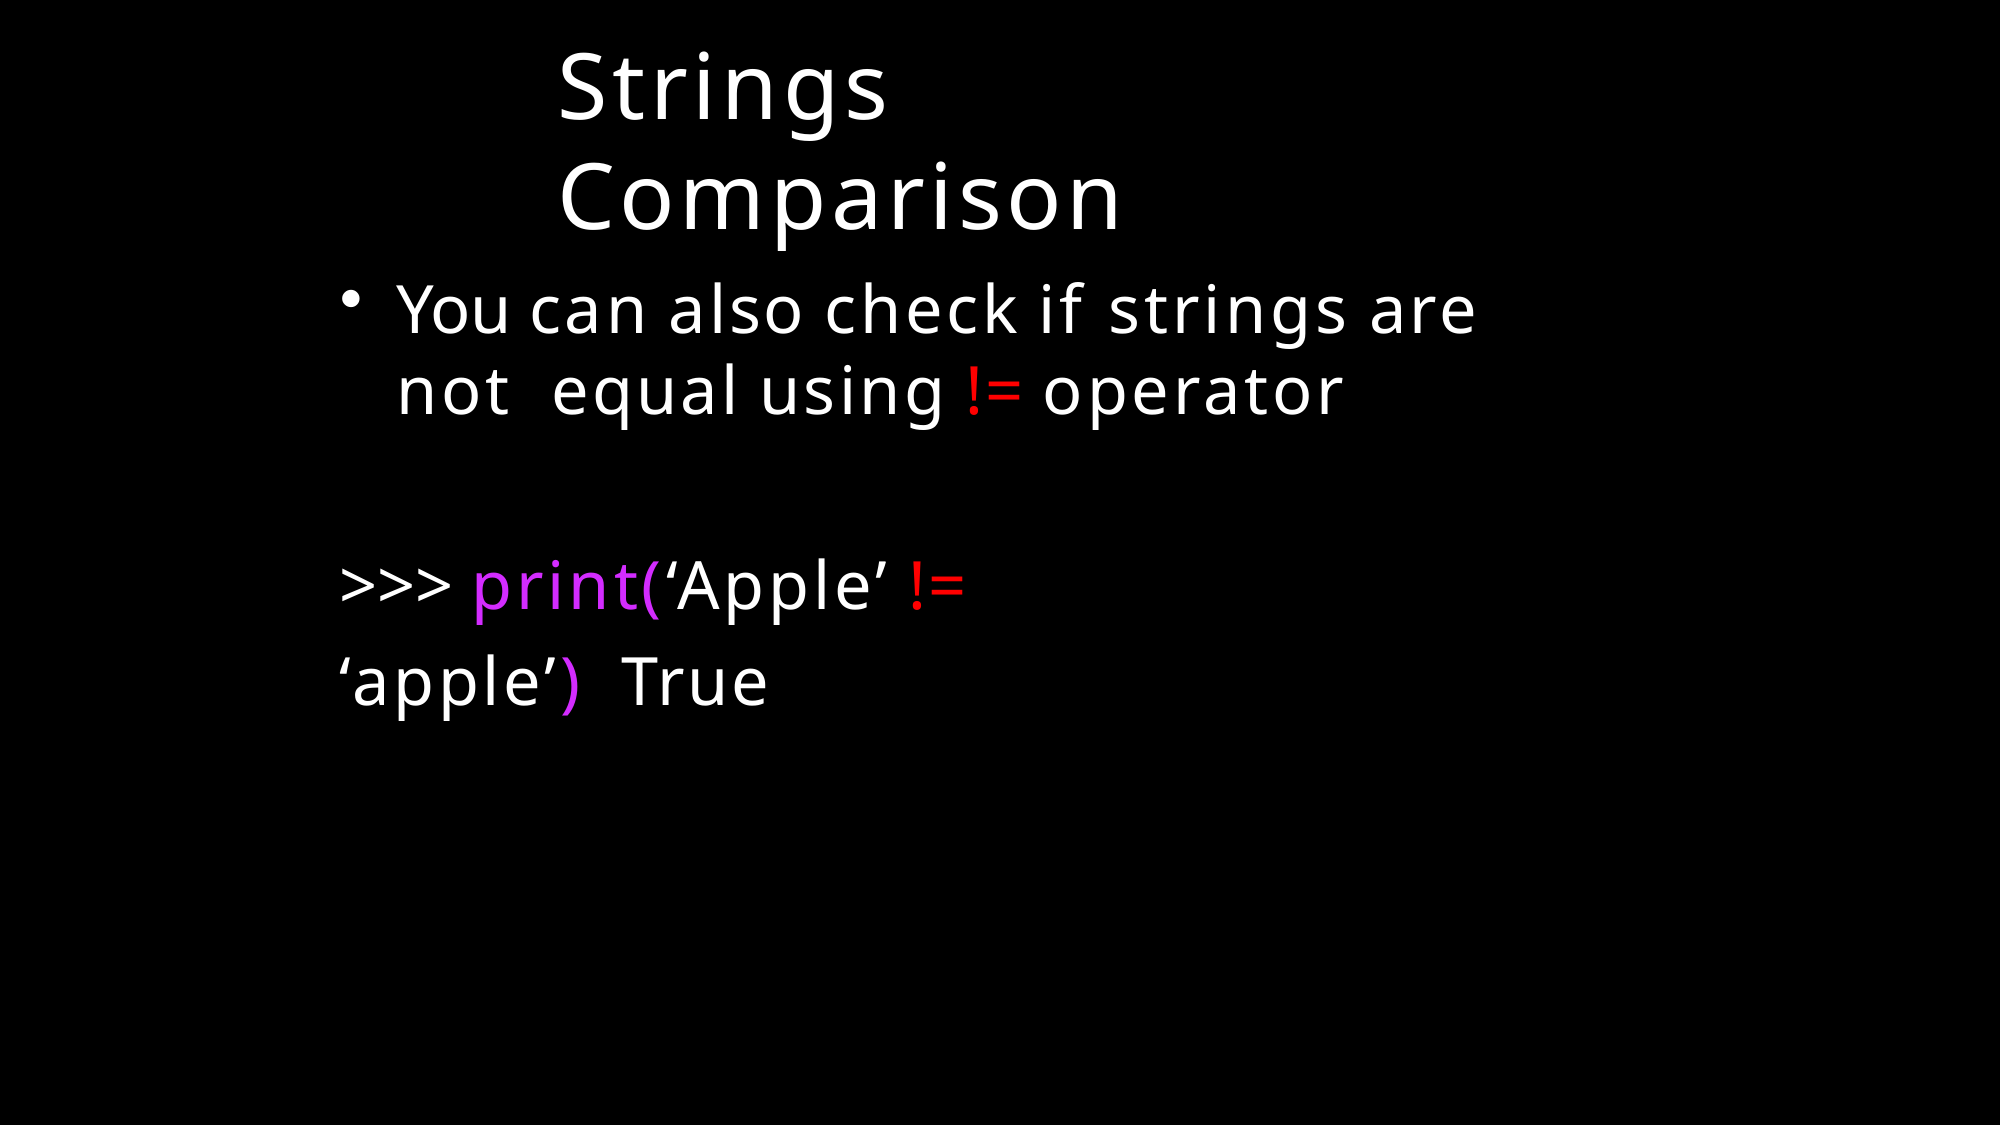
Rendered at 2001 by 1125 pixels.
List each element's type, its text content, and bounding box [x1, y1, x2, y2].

text_box You can also check if strings are not equal using != operator >>> print(‘Apple’ != ‘apple’) True [337, 265, 1564, 719]
title Strings Comparison [555, 25, 1445, 248]
